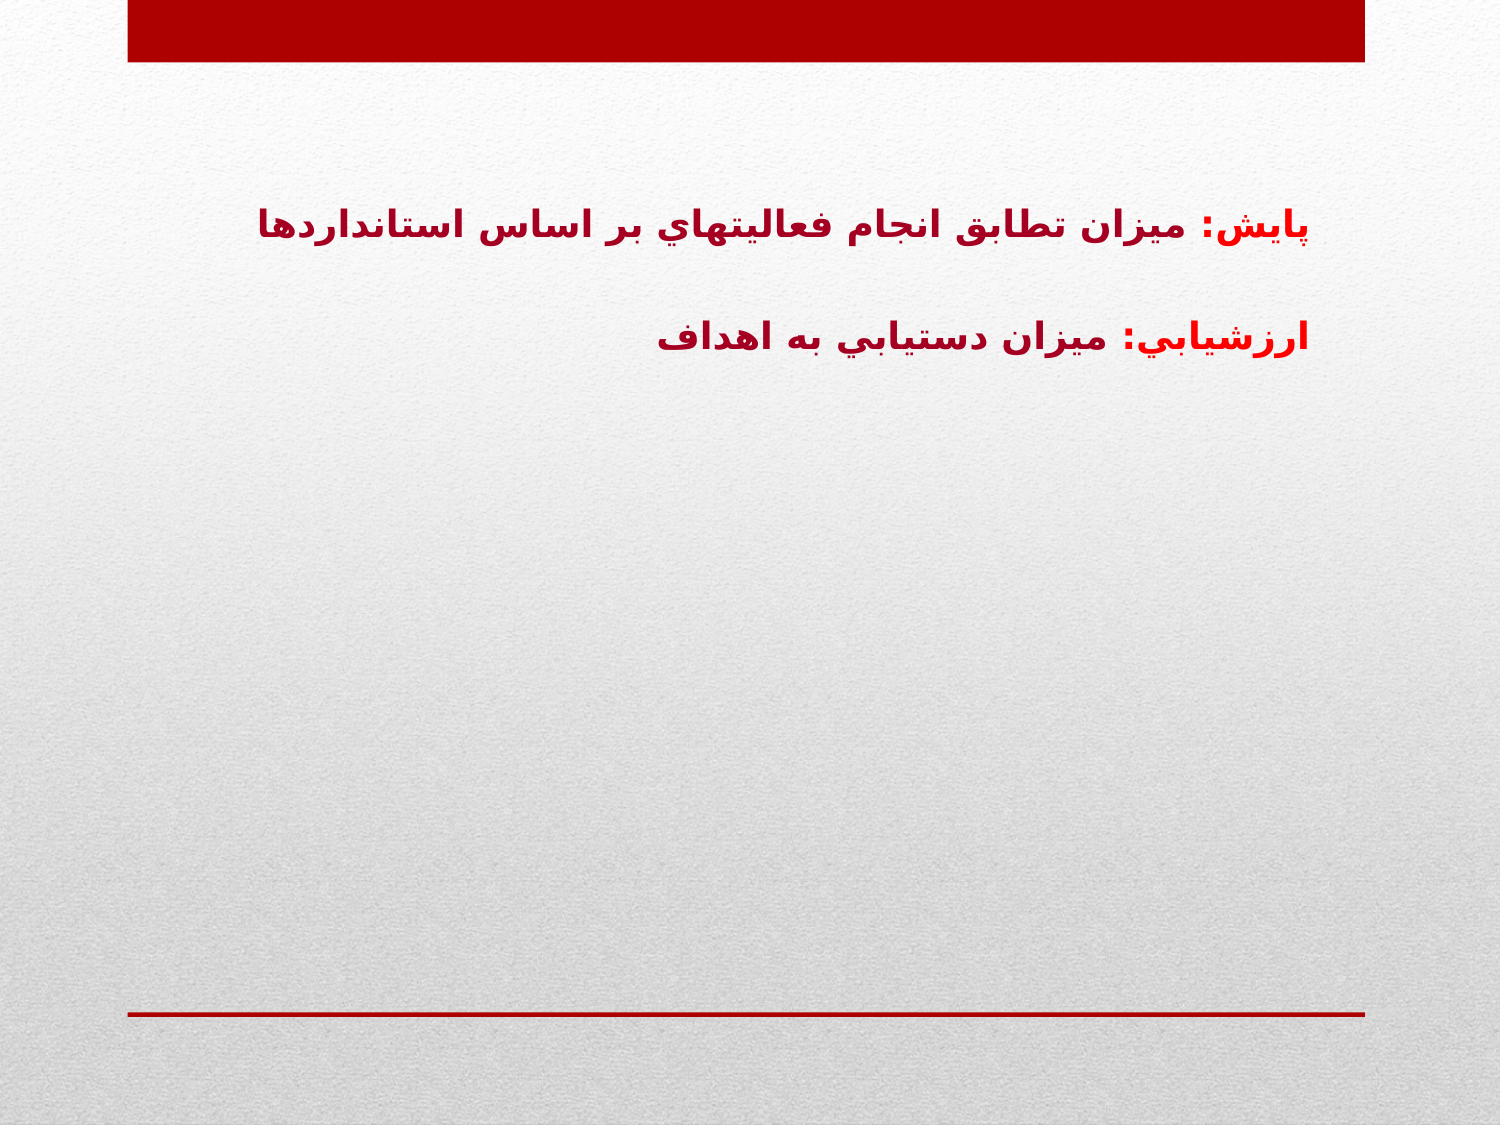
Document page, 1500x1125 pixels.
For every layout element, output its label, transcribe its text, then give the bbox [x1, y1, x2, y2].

text_box پايش: ميزان تطابق انجام فعاليتهاي بر اساس استانداردها ارزشيابي: ميزان دستيابي به اهداف [24, 124, 1325, 365]
